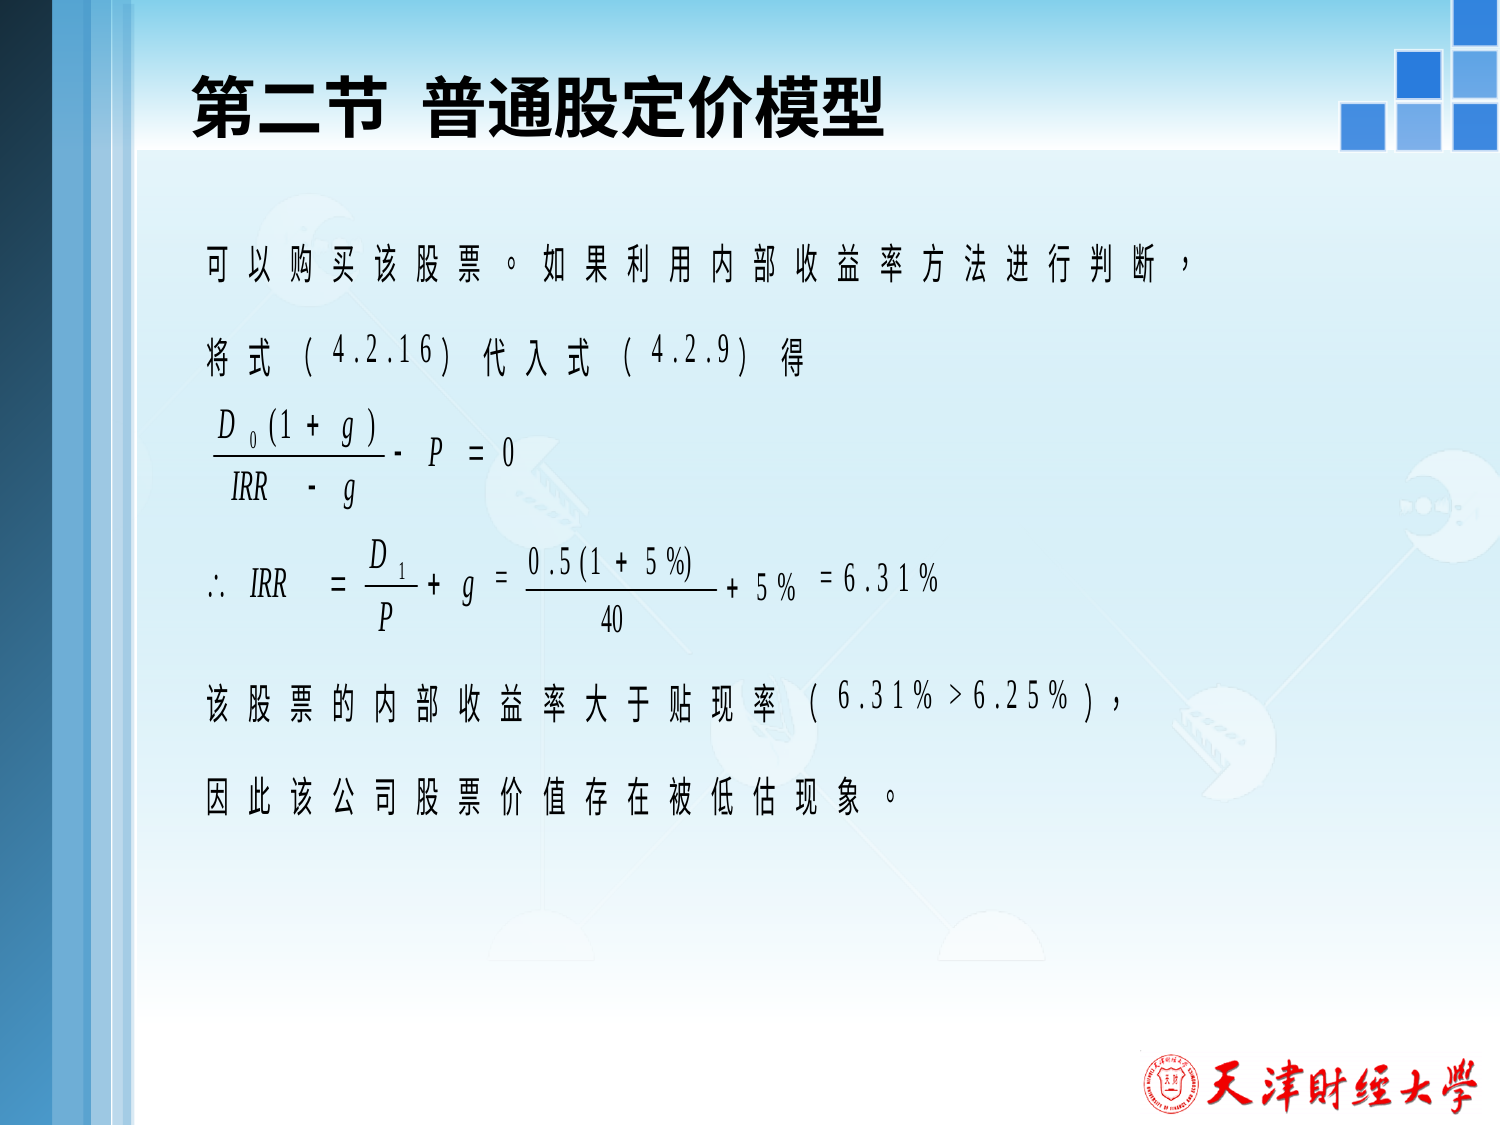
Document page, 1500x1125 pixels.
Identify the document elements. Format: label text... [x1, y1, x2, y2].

title 第二节 普通股定价模型 [174, 75, 1175, 138]
picture [132, 150, 1500, 1125]
